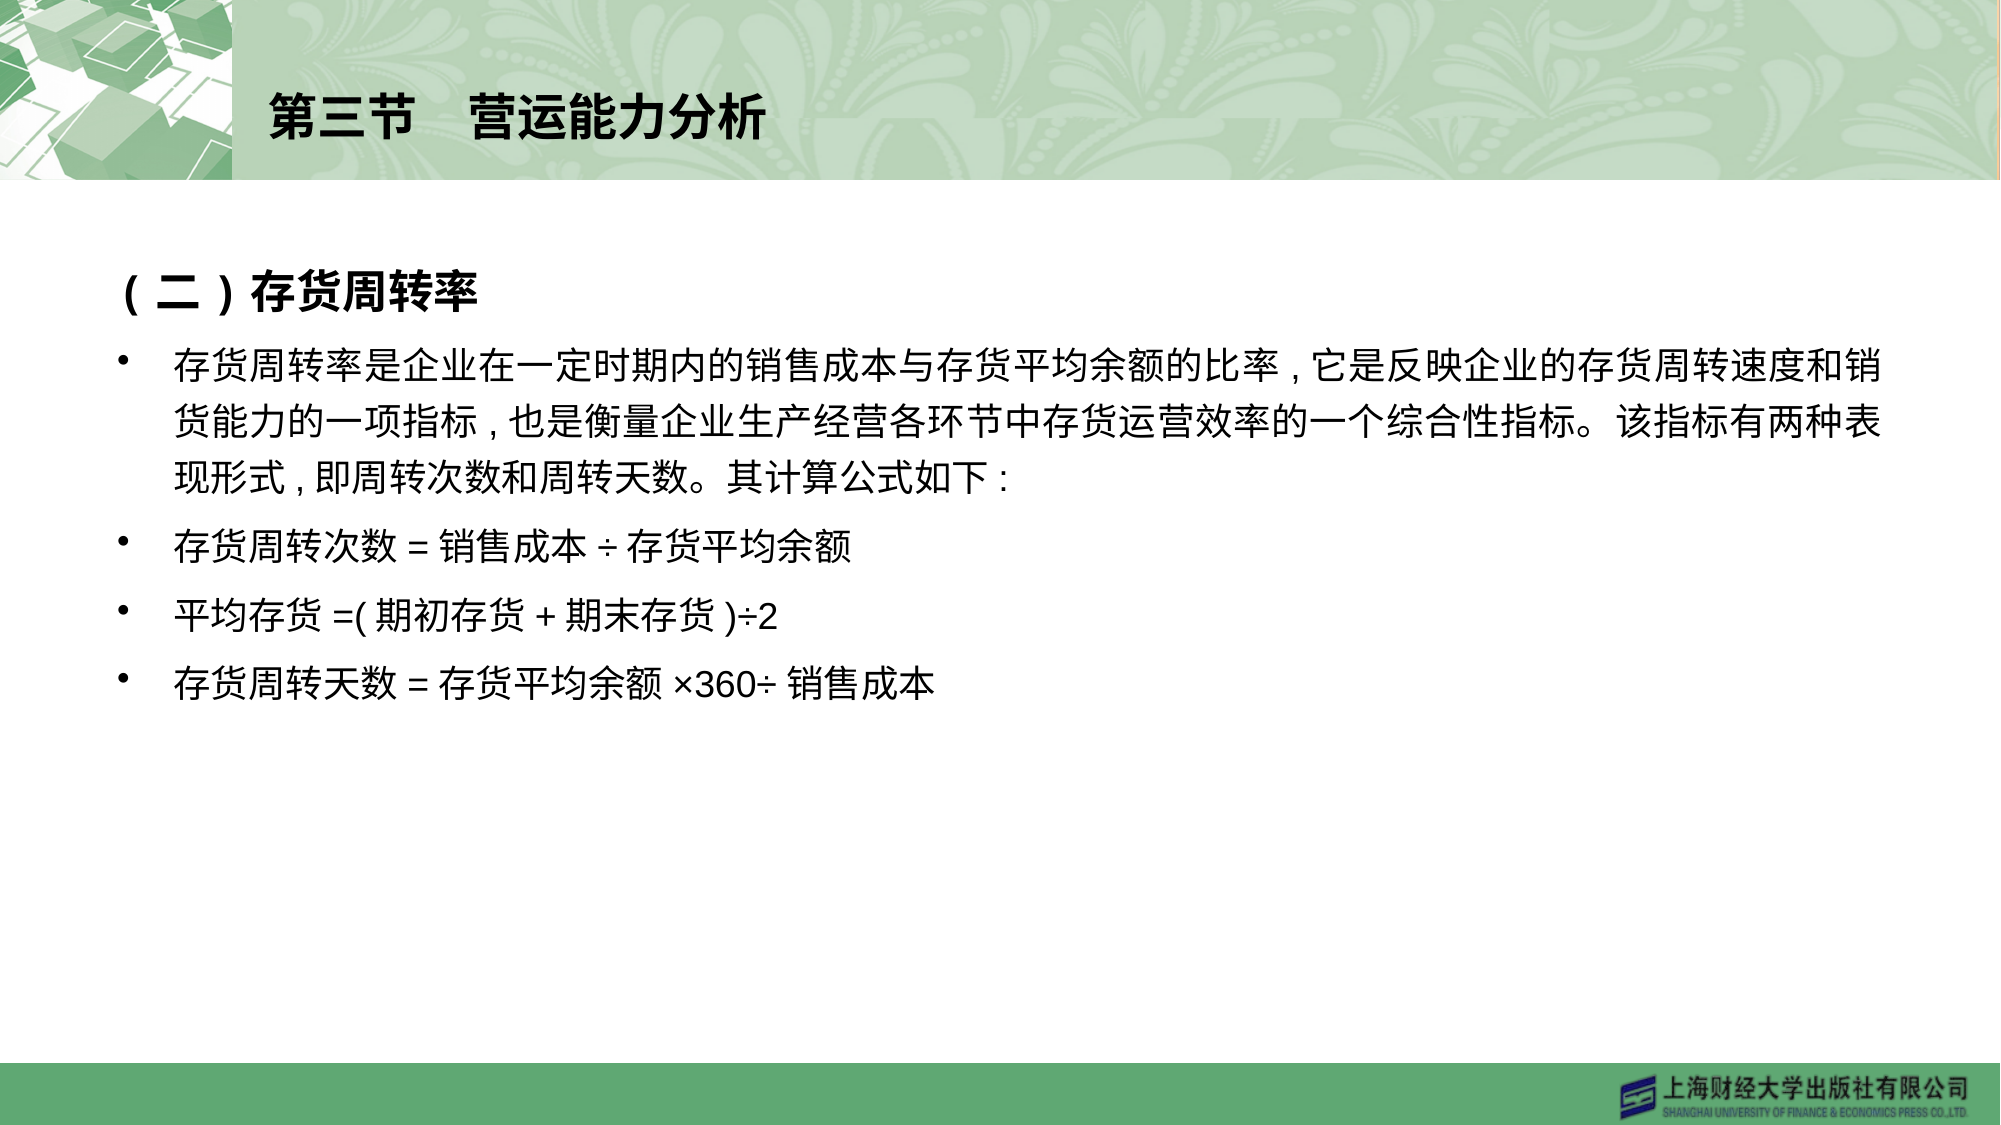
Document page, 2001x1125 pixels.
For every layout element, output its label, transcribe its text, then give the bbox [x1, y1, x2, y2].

list (二)存货周转率 存货周转率是企业在一定时期内的销售成本与存货平均余额的比率,它是反映企业的存货周转速度和销货能力的一项指标,也是衡量企业生产经营各环节中存货运营效率的一个综合性指标。该指标有两种表现形式,即周转次数和周转天数。其计算公式如下: 存货周转次数=销售成本÷存货平均余额 平均存货=(期初存货+期末存货)÷2 存货周转天数=存货平均余额×360÷销售成本 [102, 241, 1898, 1065]
picture [0, 0, 2001, 1125]
title 第三节 营运能力分析 [252, 64, 1609, 168]
